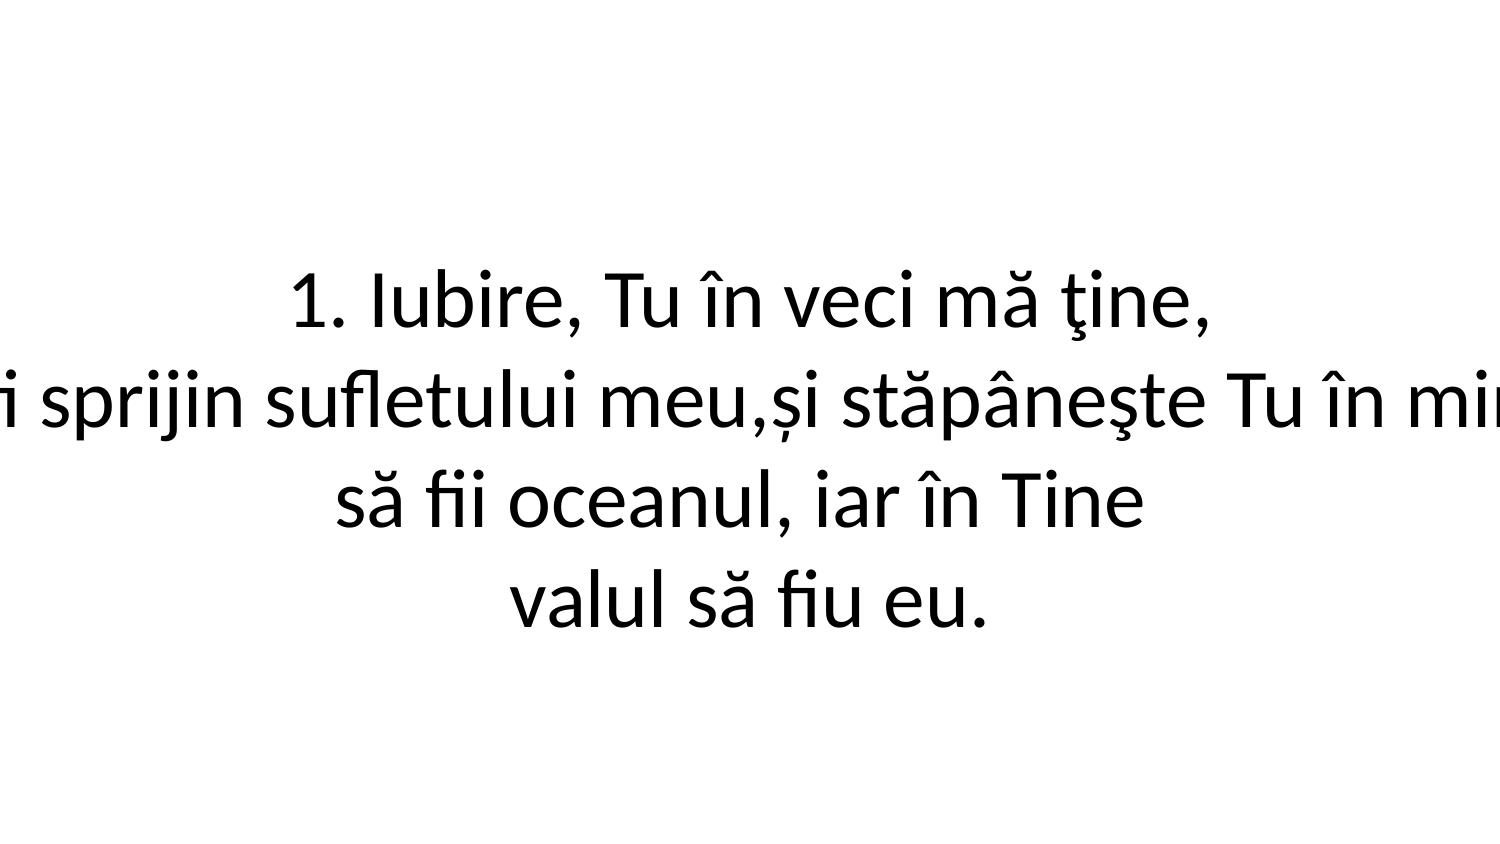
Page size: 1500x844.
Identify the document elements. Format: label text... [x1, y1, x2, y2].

text_box 1. Iubire, Tu în veci mă ţine, eşti sprijin sufletului meu,și stăpâneşte Tu în mine, să fii oceanul, iar în Tine valul să fiu eu. [0, 192, 1500, 652]
